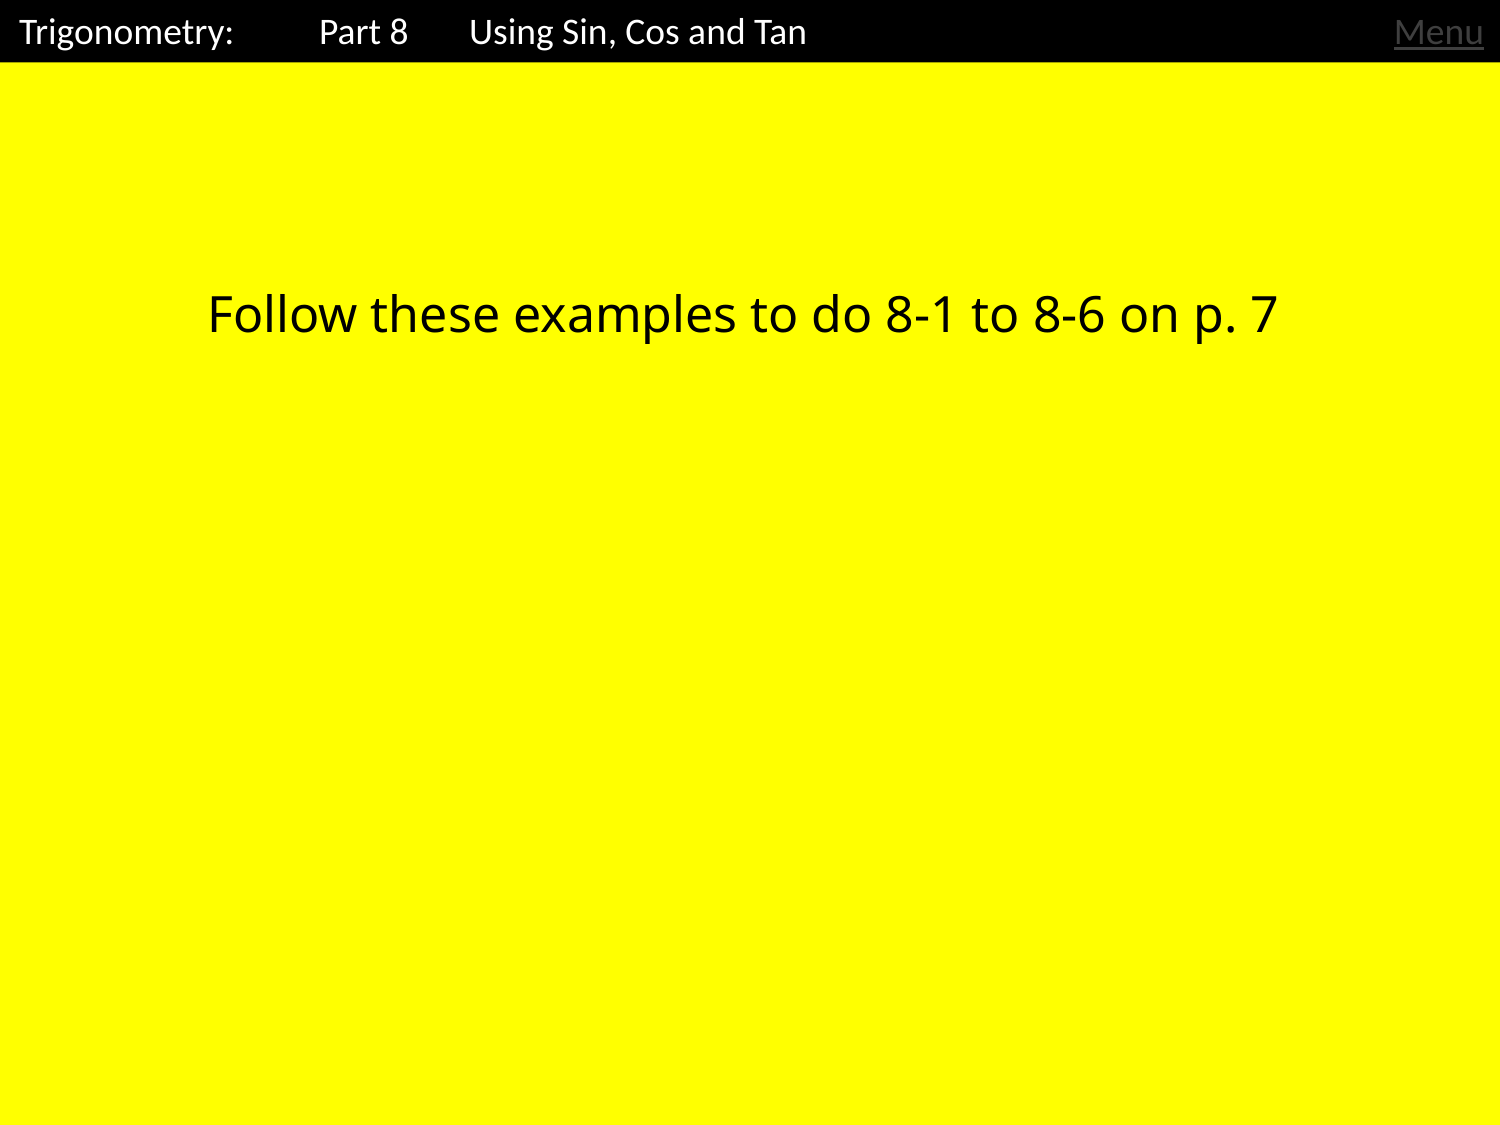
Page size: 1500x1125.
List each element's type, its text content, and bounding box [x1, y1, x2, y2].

text_box [0, 0, 1500, 64]
text_box Menu [1379, 0, 1500, 60]
text_box Follow these examples to do 8-1 to 8-6 on p. 7 [24, 274, 1475, 350]
text_box Trigonometry: Part 8 Using Sin, Cos and Tan [4, 0, 823, 60]
